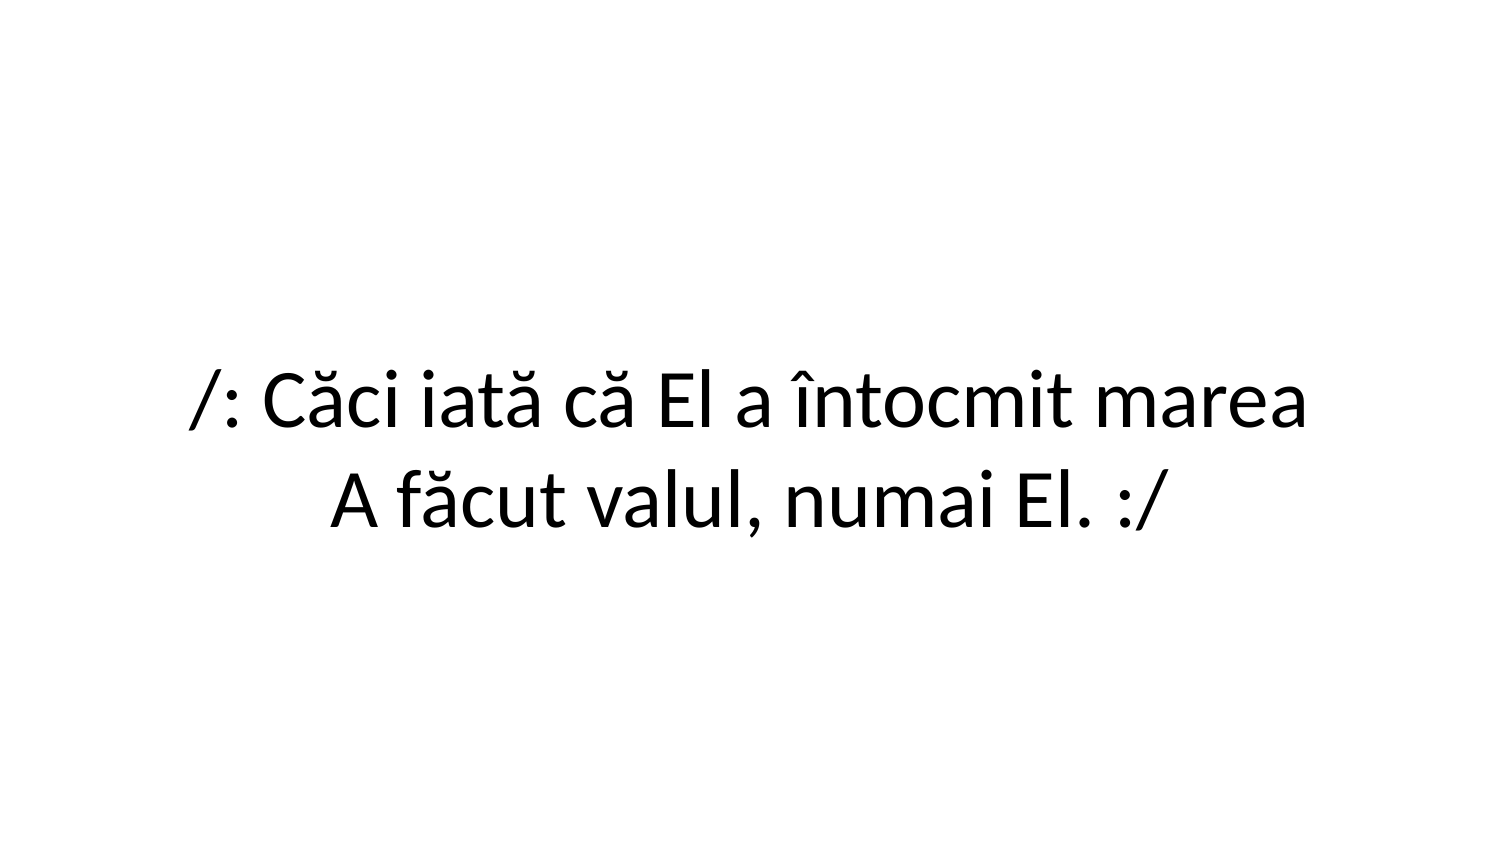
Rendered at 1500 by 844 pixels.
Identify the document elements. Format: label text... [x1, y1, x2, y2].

text_box /: Căci iată că El a întocmit marea A făcut valul, numai El. :/ [174, 292, 1326, 552]
